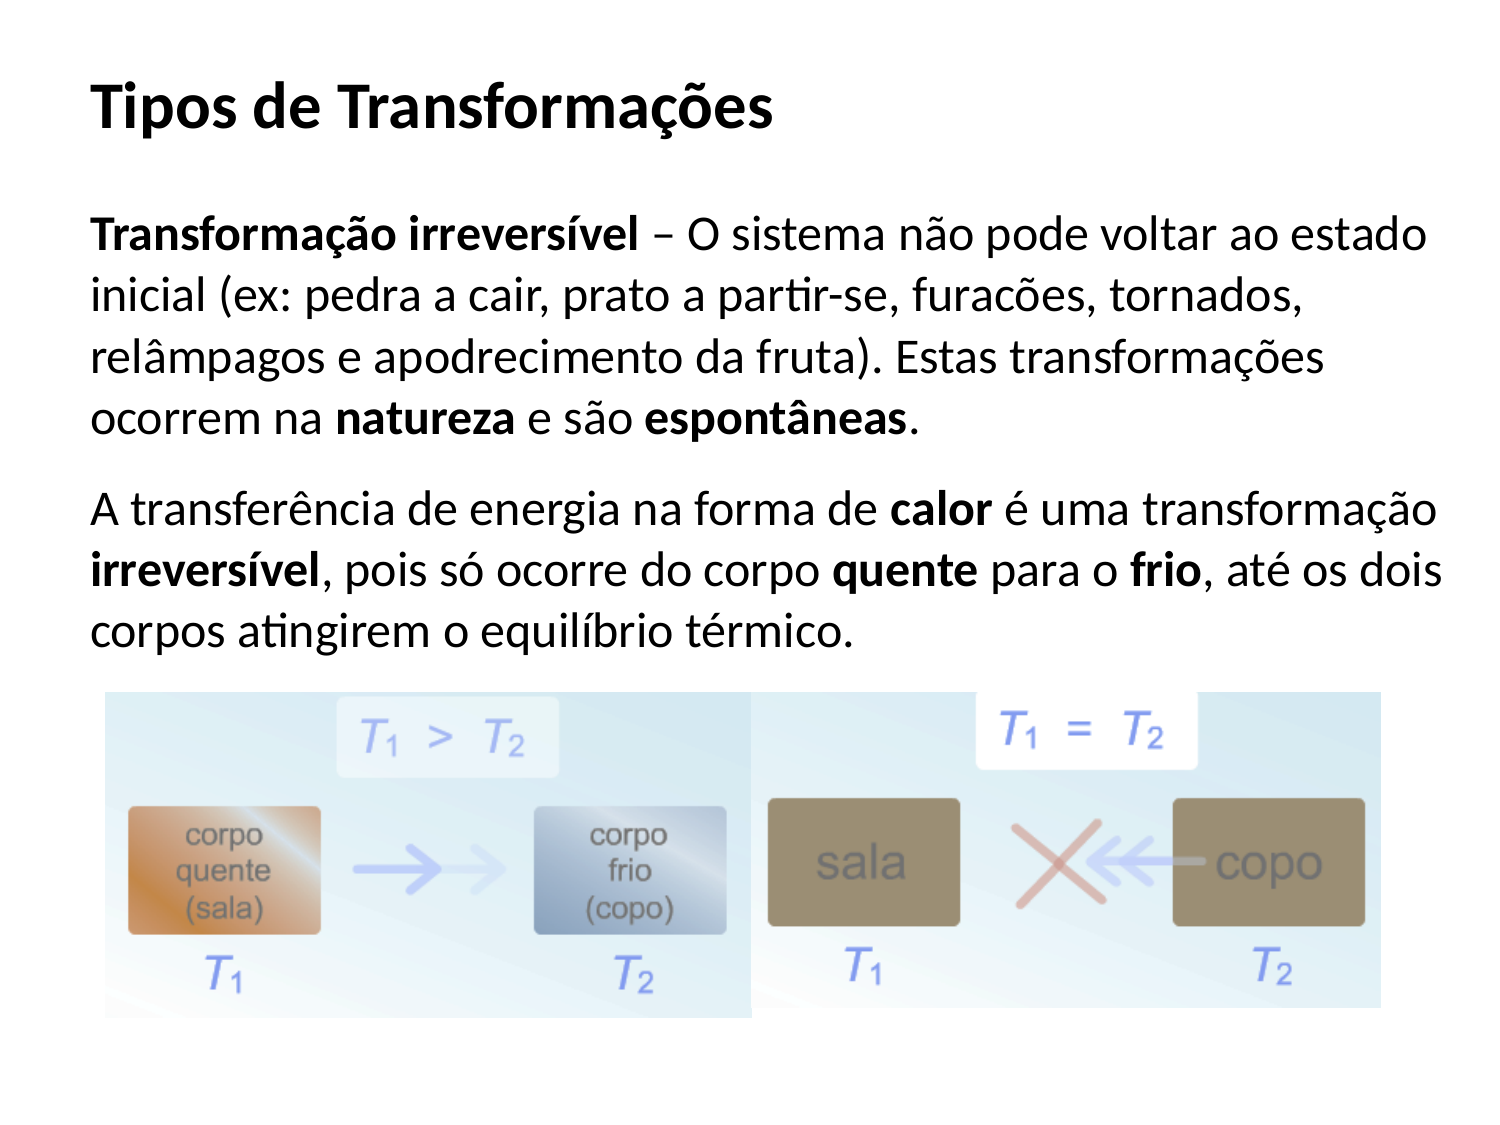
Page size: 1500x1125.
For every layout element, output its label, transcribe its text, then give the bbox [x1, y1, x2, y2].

list Transformação irreversível – O sistema não pode voltar ao estado inicial (ex: pedra a cair, prato a partir-se, furacões, tornados, relâmpagos e apodrecimento da fruta). Estas transformações ocorrem na natureza e são espontâneas. A transferência de energia na forma de calor é uma transformação irreversível, pois só ocorre do corpo quente para o frio, até os dois corpos atingirem o equilíbrio térmico. [75, 184, 1483, 1004]
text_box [105, 692, 1382, 1018]
title Tipos de Transformações [75, 45, 1424, 184]
